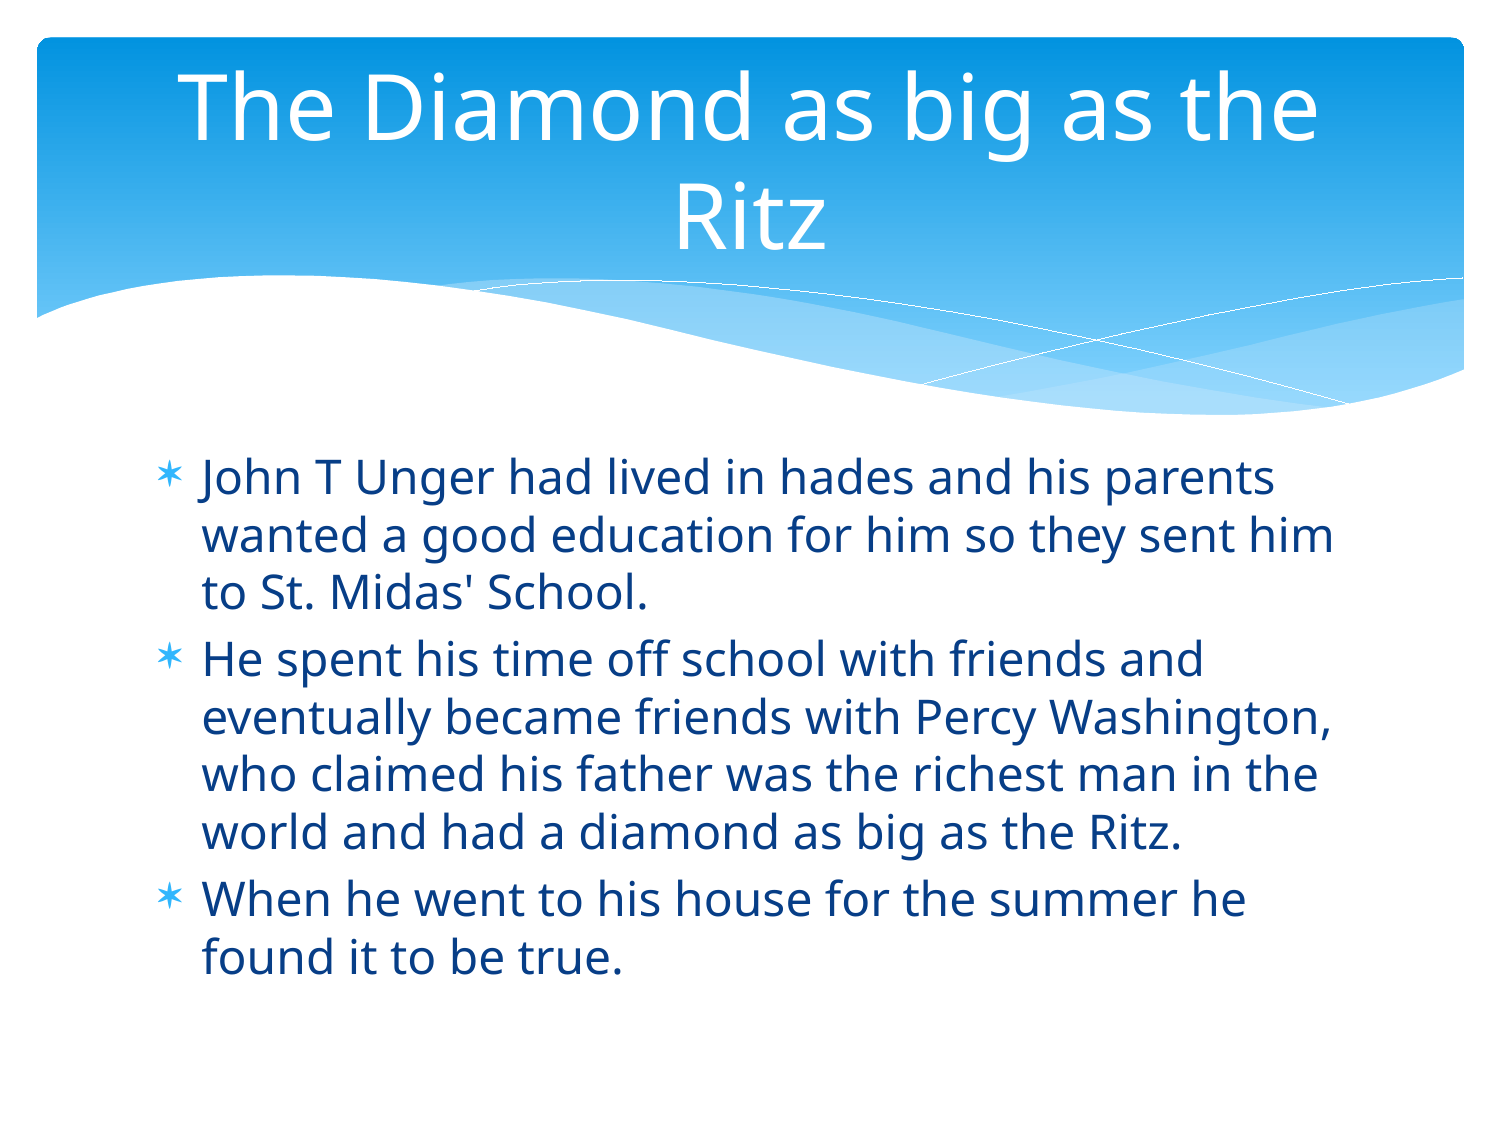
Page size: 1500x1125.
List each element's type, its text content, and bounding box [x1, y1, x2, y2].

list John T Unger had lived in hades and his parents wanted a good education for him so they sent him to St. Midas' School. He spent his time off school with friends and eventually became friends with Percy Washington, who claimed his father was the richest man in the world and had a diamond as big as the Ritz. When he went to his house for the summer he found it to be true. [143, 438, 1359, 1005]
title The Diamond as big as the Ritz [75, 55, 1425, 261]
